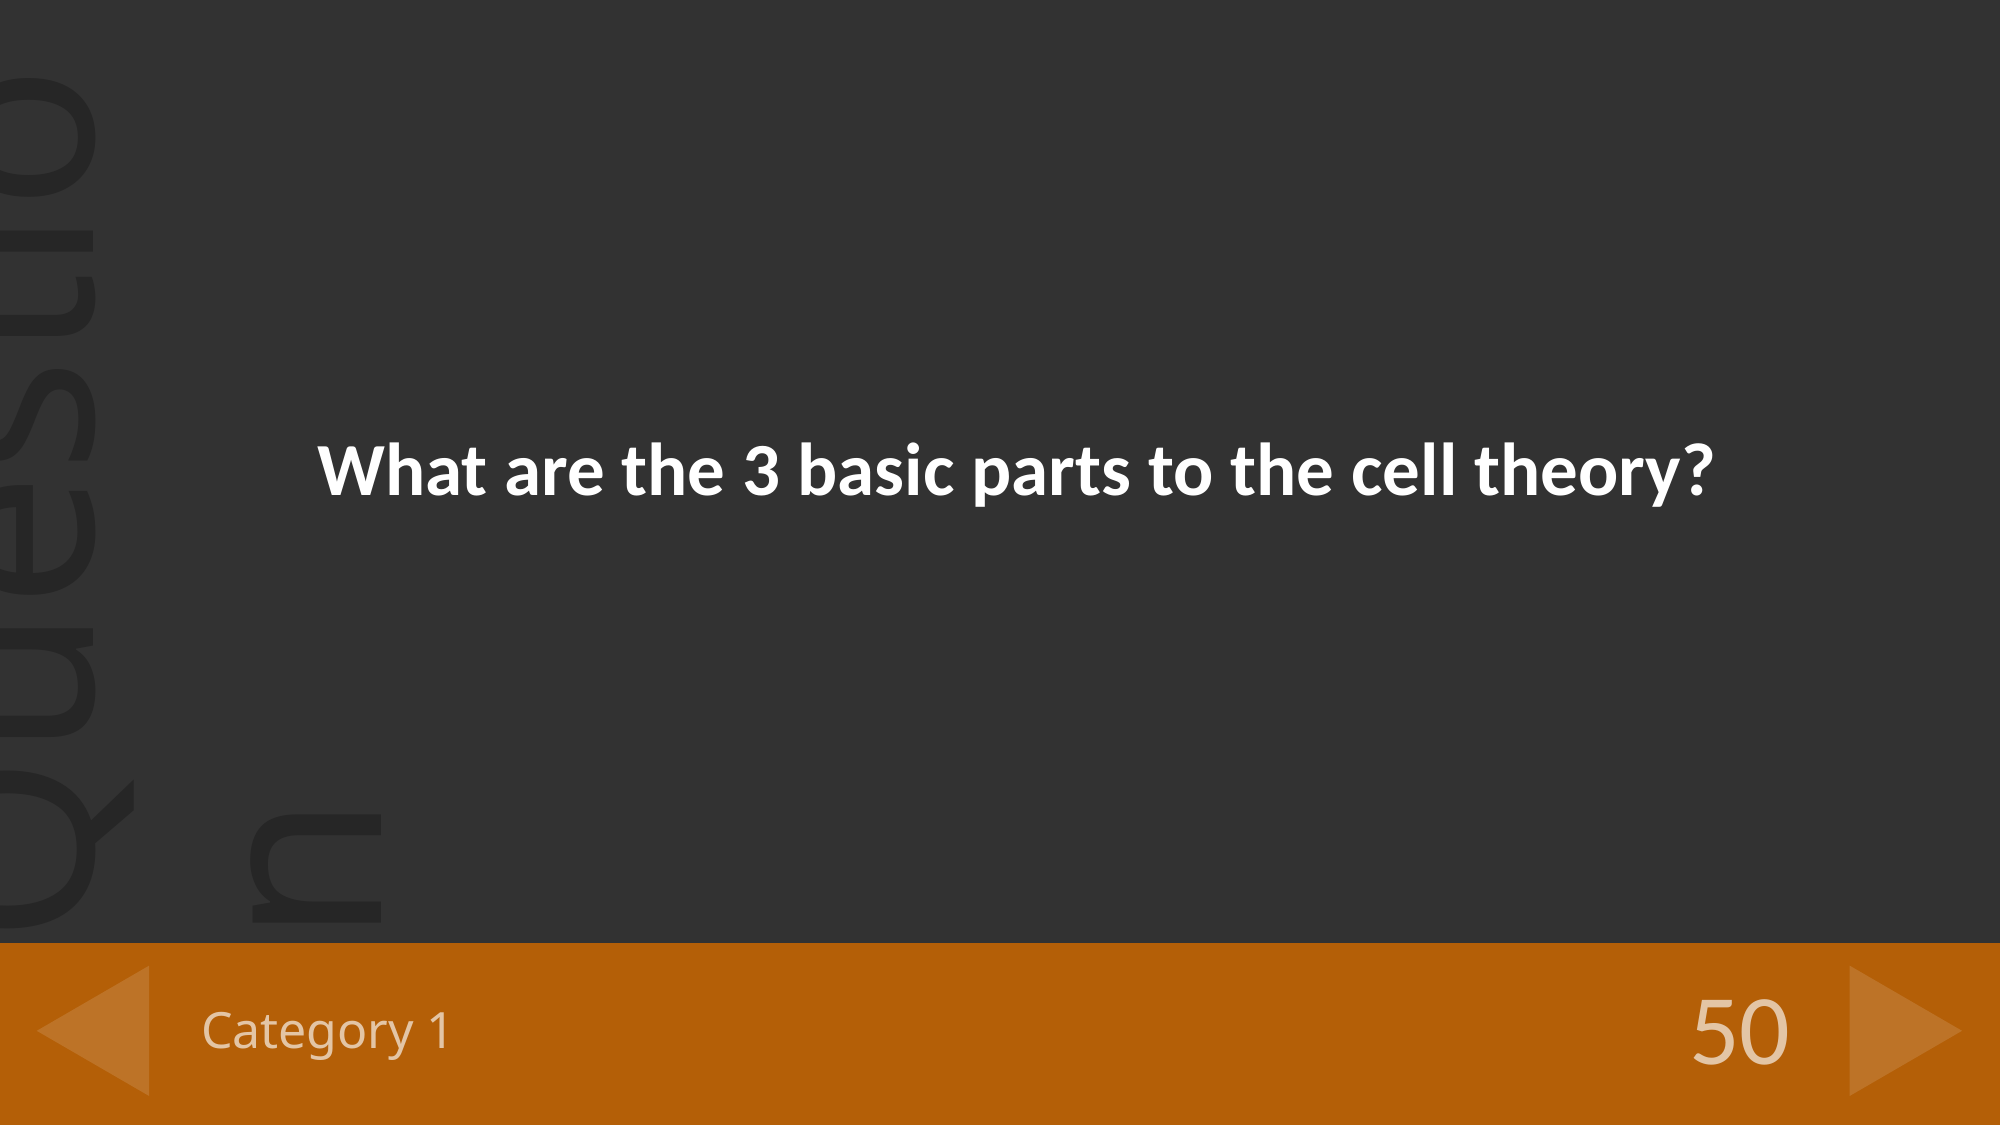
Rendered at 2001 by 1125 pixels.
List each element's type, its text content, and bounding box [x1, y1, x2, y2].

title Category 1 [185, 967, 1494, 1097]
list What are the 3 basic parts to the cell theory? [302, 307, 1760, 636]
list 50 [1494, 967, 1806, 1097]
